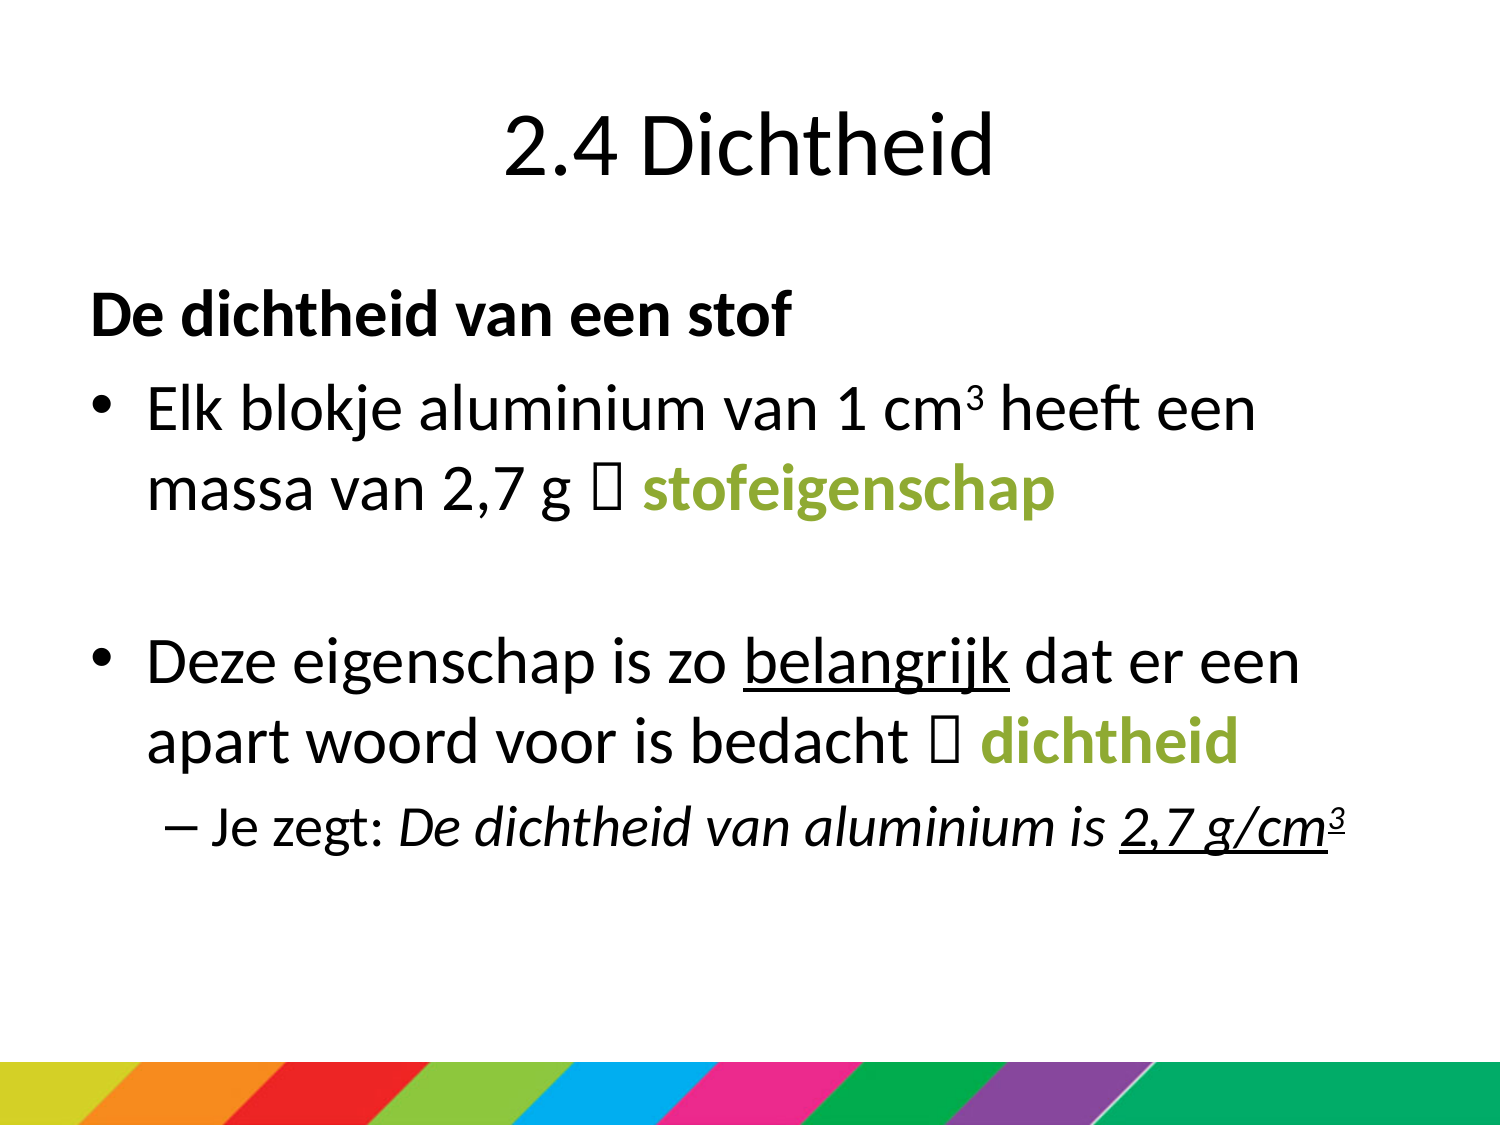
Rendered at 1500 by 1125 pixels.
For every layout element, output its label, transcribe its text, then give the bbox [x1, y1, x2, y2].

list De dichtheid van een stof Elk blokje aluminium van 1 cm3 heeft een massa van 2,7 g  stofeigenschap Deze eigenschap is zo belangrijk dat er een apart woord voor is bedacht  dichtheid Je zegt: De dichtheid van aluminium is 2,7 g/cm3 [75, 262, 1425, 1005]
picture [0, 1062, 574, 1125]
picture [656, 1062, 1500, 1125]
title 2.4 Dichtheid [75, 45, 1425, 233]
